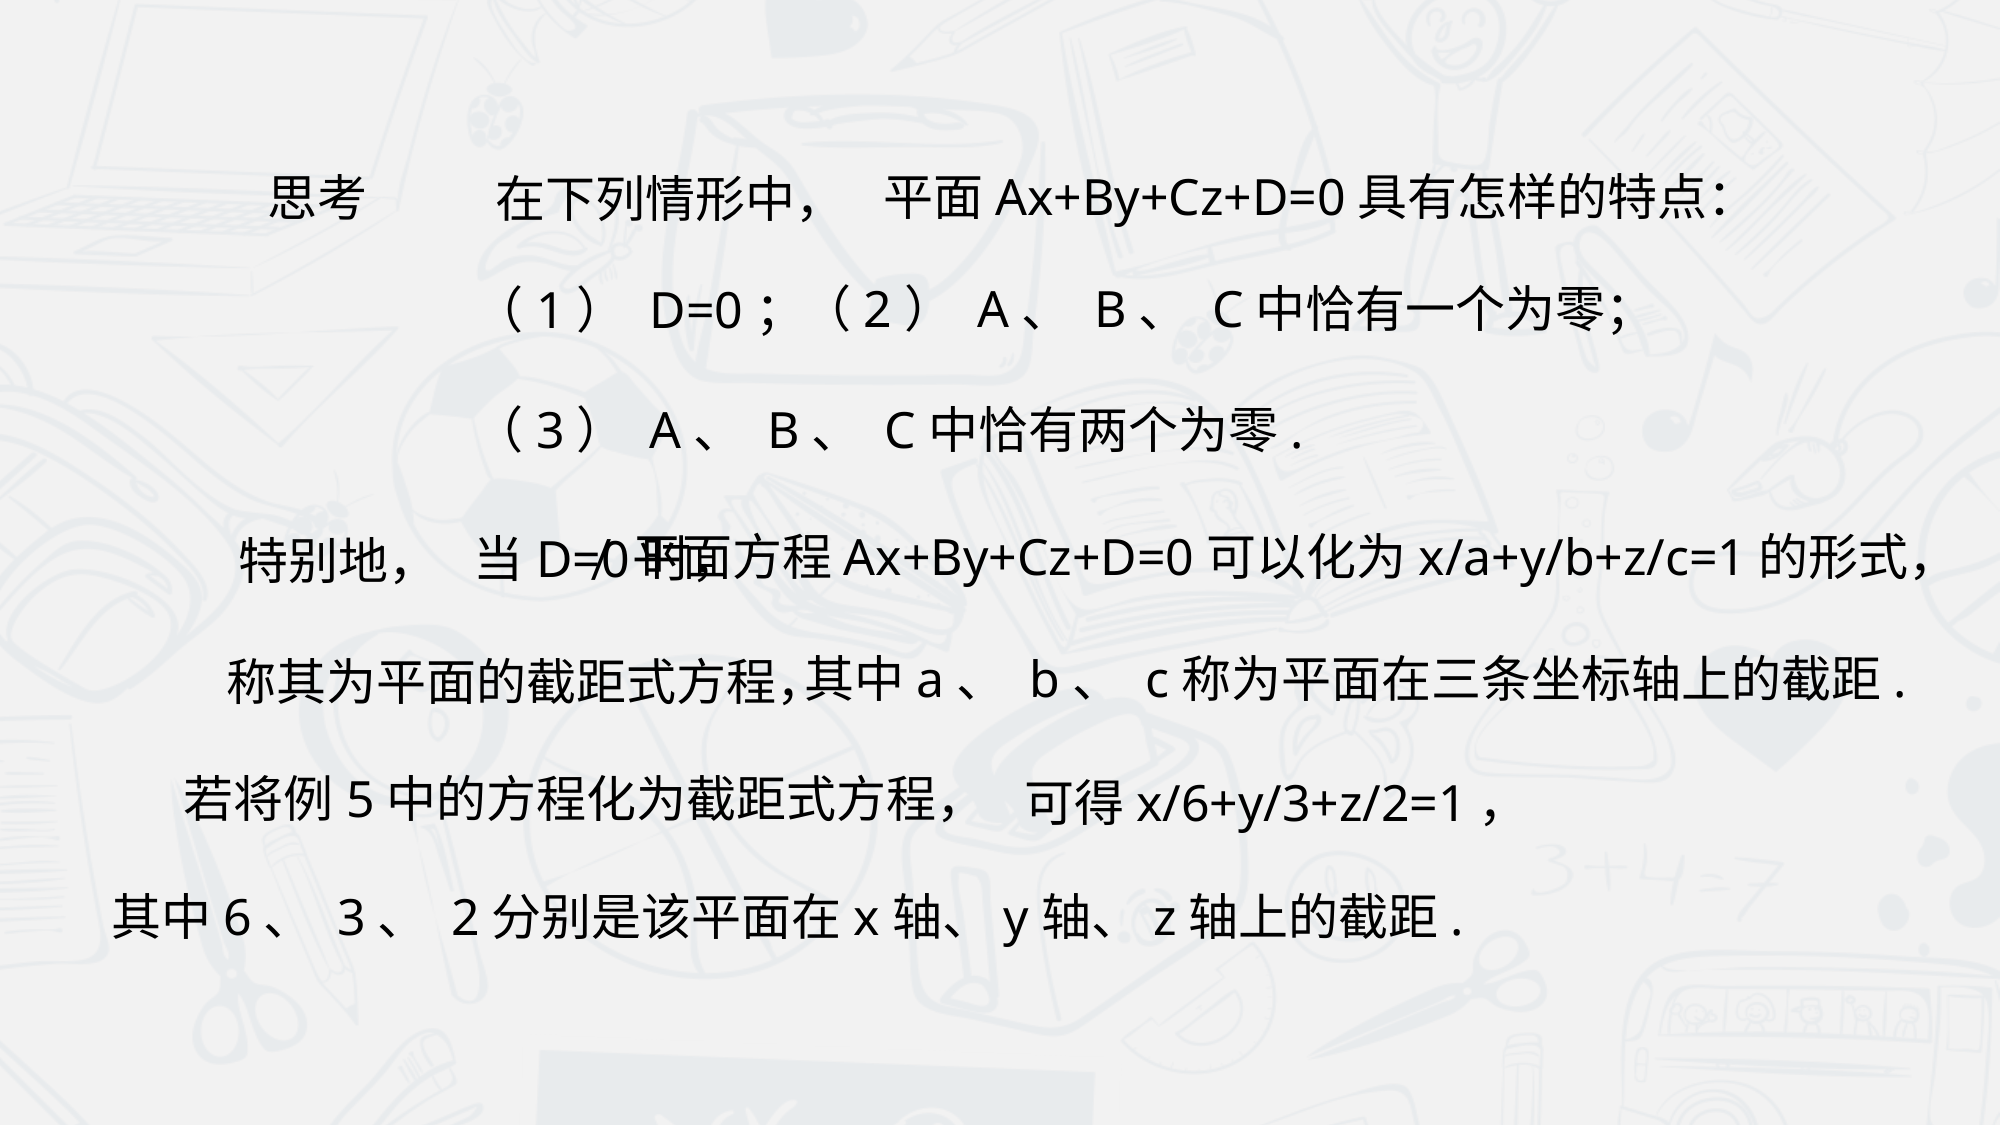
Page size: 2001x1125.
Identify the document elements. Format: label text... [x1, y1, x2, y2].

text_box 其中a、 b、 c称为平面在三条坐标轴上的截距. [536, 662, 2000, 715]
text_box （2） A、 B、 C中恰有一个为零； [743, 292, 2000, 345]
text_box 特别地， [0, 544, 1115, 597]
text_box 在下列情形中， [436, 182, 2000, 236]
text_box （1） D=0； [415, 292, 2000, 346]
text_box 当D≠0时， [415, 542, 2000, 595]
text_box 思考 [211, 180, 824, 234]
text_box 其中6、 3、 2分别是该平面在x轴、y轴、z轴上的截距. [0, 899, 1564, 953]
text_box 平面Ax+By+Cz+D=0具有怎样的特点： [824, 180, 2000, 233]
text_box （3） A、 B、 C中恰有两个为零. [415, 413, 2000, 467]
text_box 称其为平面的截距式方程， [168, 665, 1764, 718]
text_box 平面方程Ax+By+Cz+D=0可以化为x/a+y/b+z/c=1的形式， [475, 540, 2000, 593]
text_box 可得x/6+y/3+z/2=1， [965, 785, 2000, 839]
text_box 若将例5中的方程化为截距式方程， [0, 782, 1361, 836]
